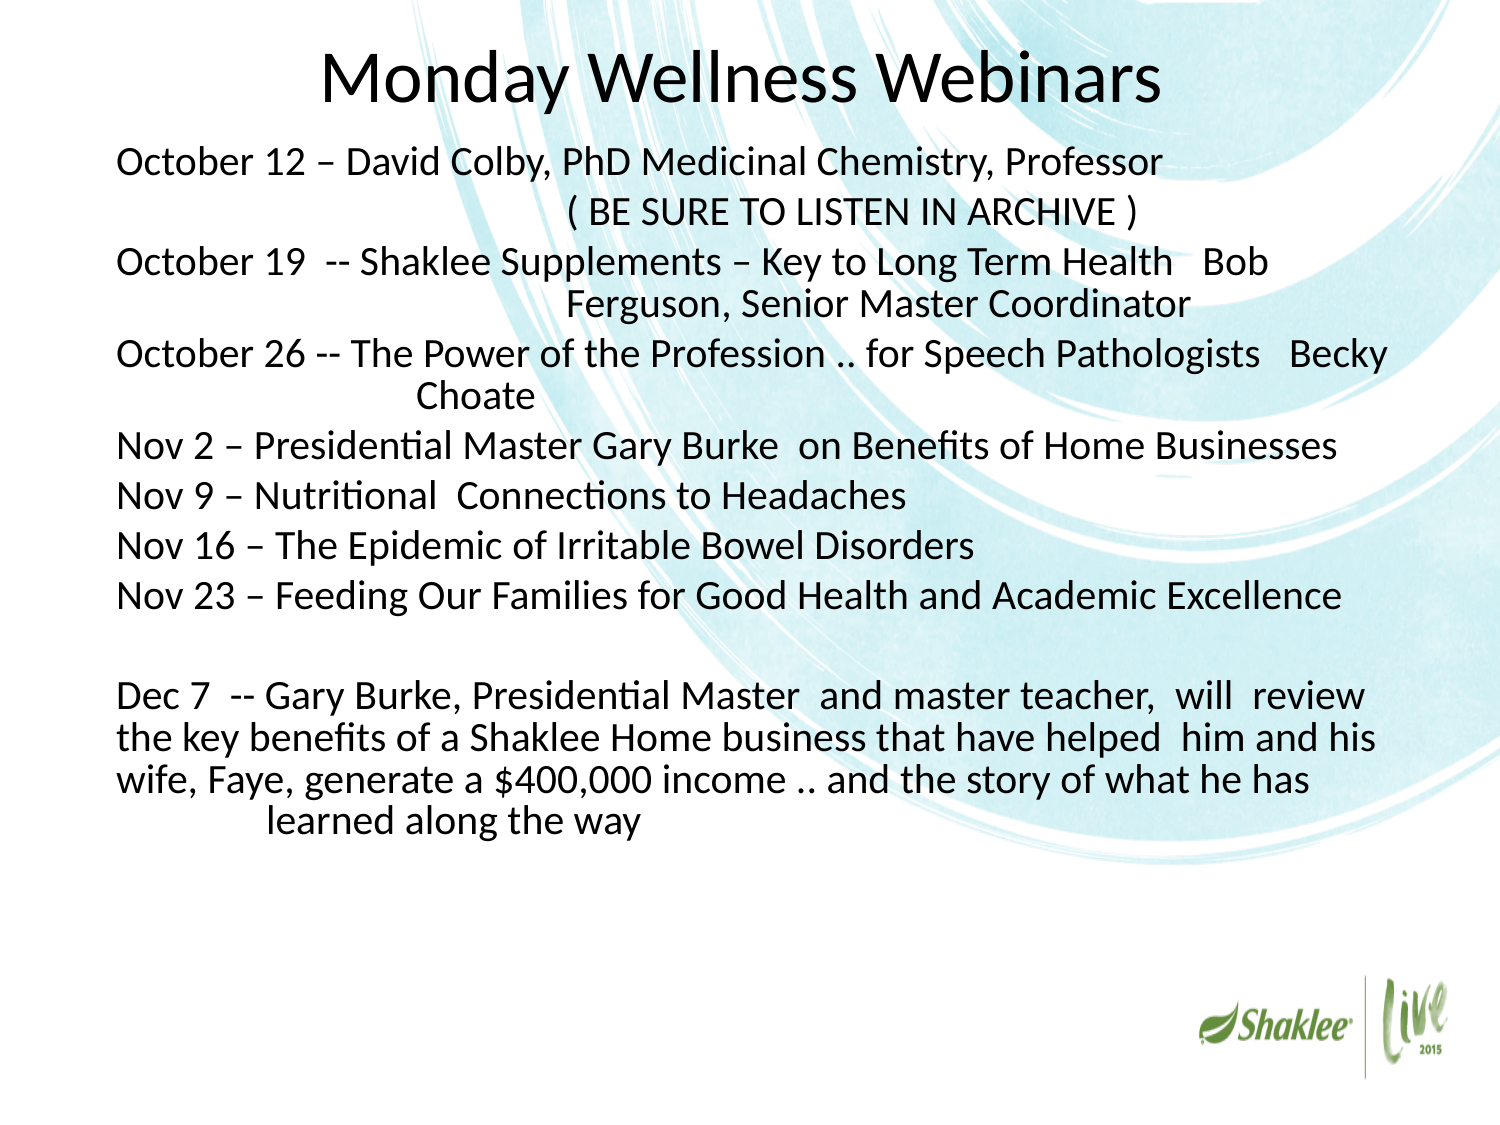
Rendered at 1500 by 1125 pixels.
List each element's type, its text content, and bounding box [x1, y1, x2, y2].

title Monday Wellness Webinars [75, 31, 1425, 137]
list October 12 – David Colby, PhD Medicinal Chemistry, Professor ( BE SURE TO LISTEN IN ARCHIVE ) October 19 -- Shaklee Supplements – Key to Long Term Health Bob Ferguson, Senior Master Coordinator October 26 -- The Power of the Profession .. for Speech Pathologists Becky Choate Nov 2 – Presidential Master Gary Burke on Benefits of Home Businesses Nov 9 – Nutritional Connections to Headaches Nov 16 – The Epidemic of Irritable Bowel Disorders Nov 23 – Feeding Our Families for Good Health and Academic Excellence Dec 7 -- Gary Burke, Presidential Master and master teacher, will review the key benefits of a Shaklee Home business that have helped him and his wife, Faye, generate a $400,000 income .. and the story of what he has learned along the way [100, 137, 1425, 1125]
picture [0, 0, 1500, 1125]
